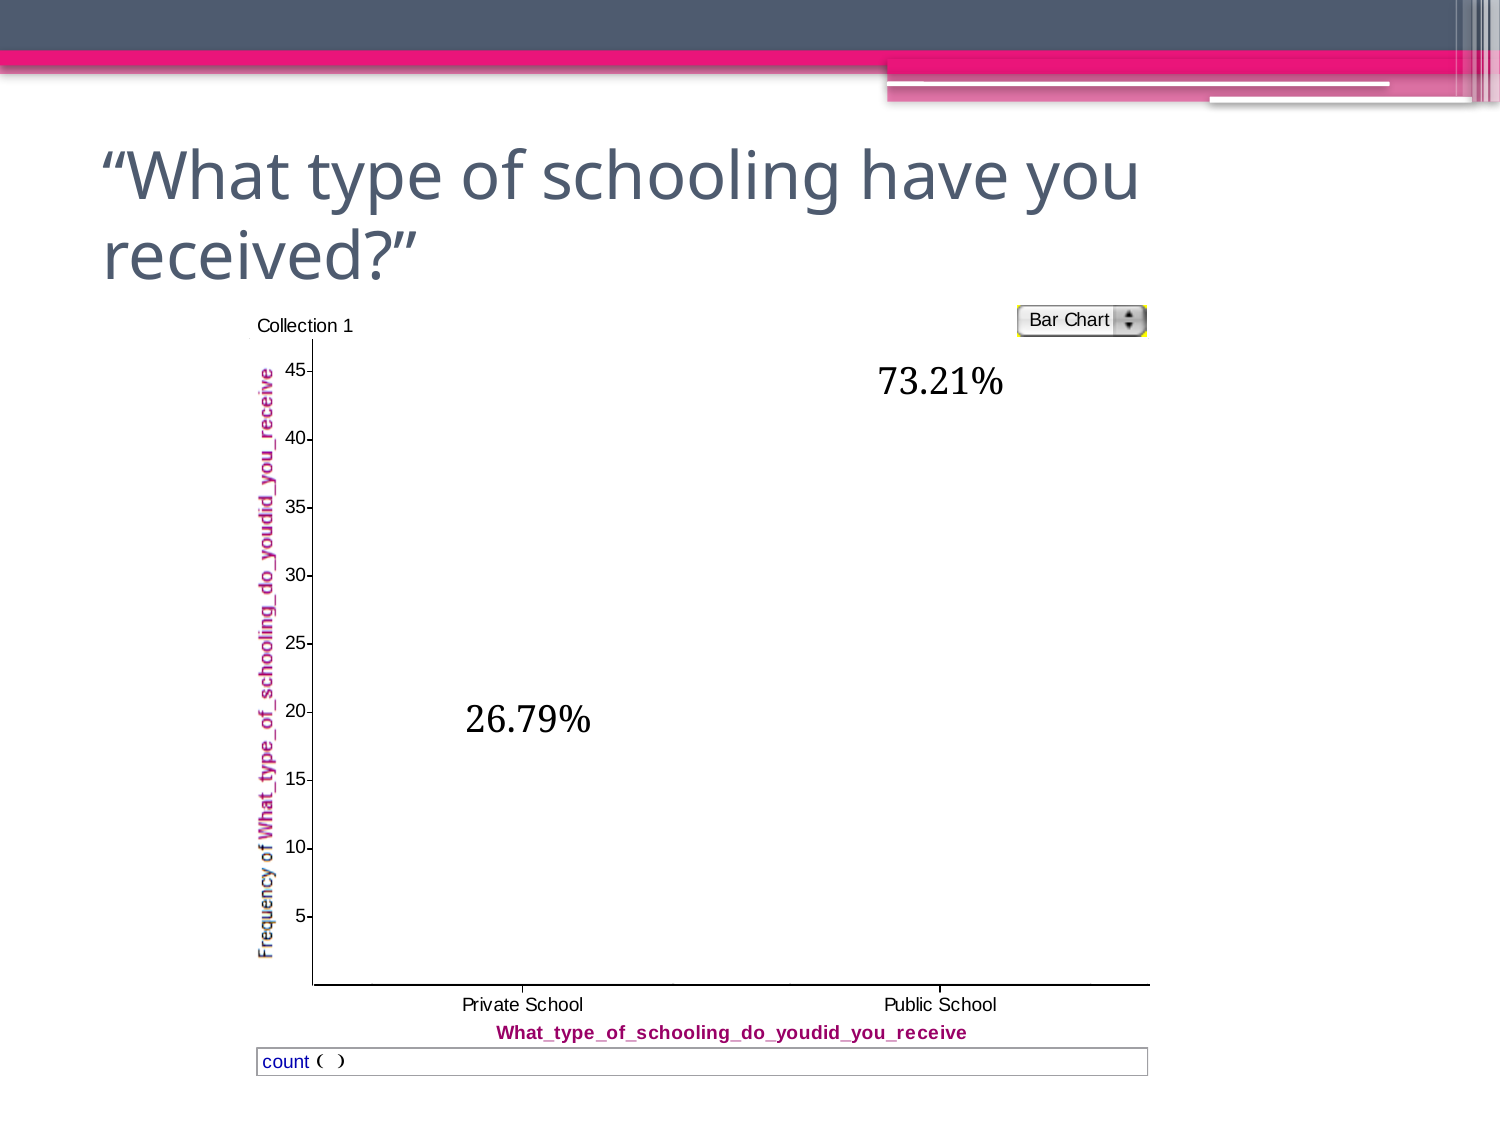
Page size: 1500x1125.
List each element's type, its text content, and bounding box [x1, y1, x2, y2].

title “What type of schooling have you received?” [87, 125, 1438, 301]
picture [249, 299, 1151, 1078]
